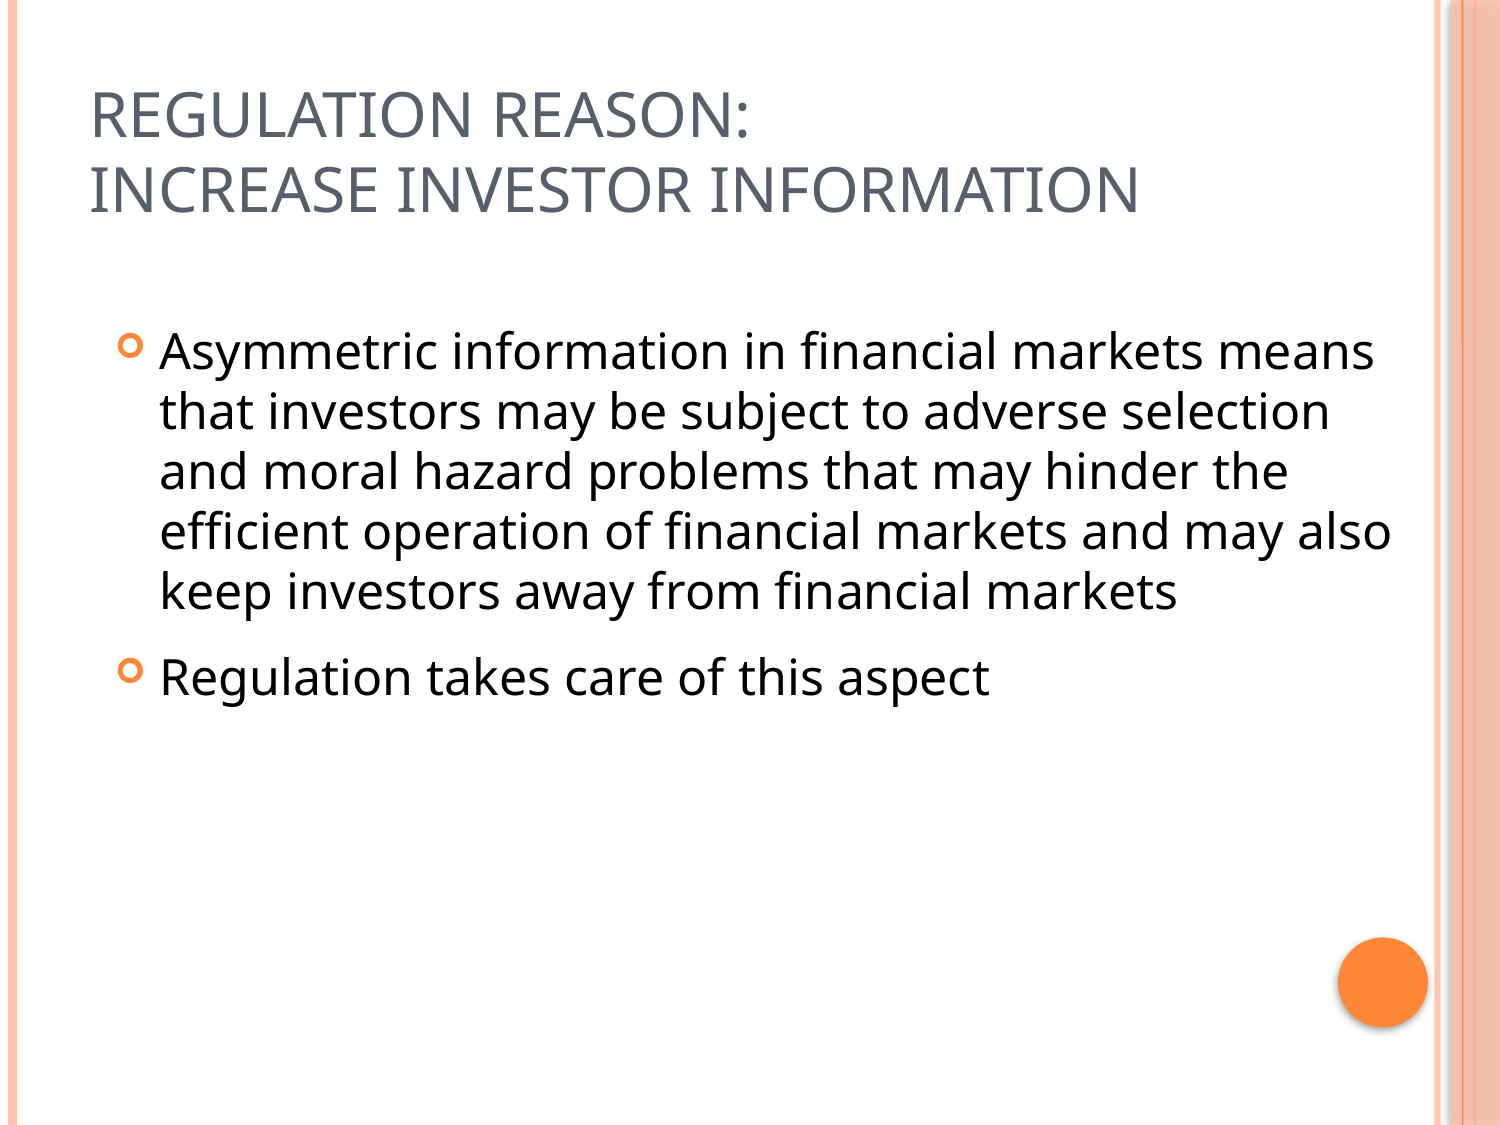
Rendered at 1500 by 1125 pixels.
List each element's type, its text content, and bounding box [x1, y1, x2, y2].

list Asymmetric information in financial markets means that investors may be subject to adverse selection and moral hazard problems that may hinder the efficient operation of financial markets and may also keep investors away from financial markets Regulation takes care of this aspect [99, 312, 1425, 988]
title Regulation Reason: Increase Investor Information [75, 45, 1300, 233]
